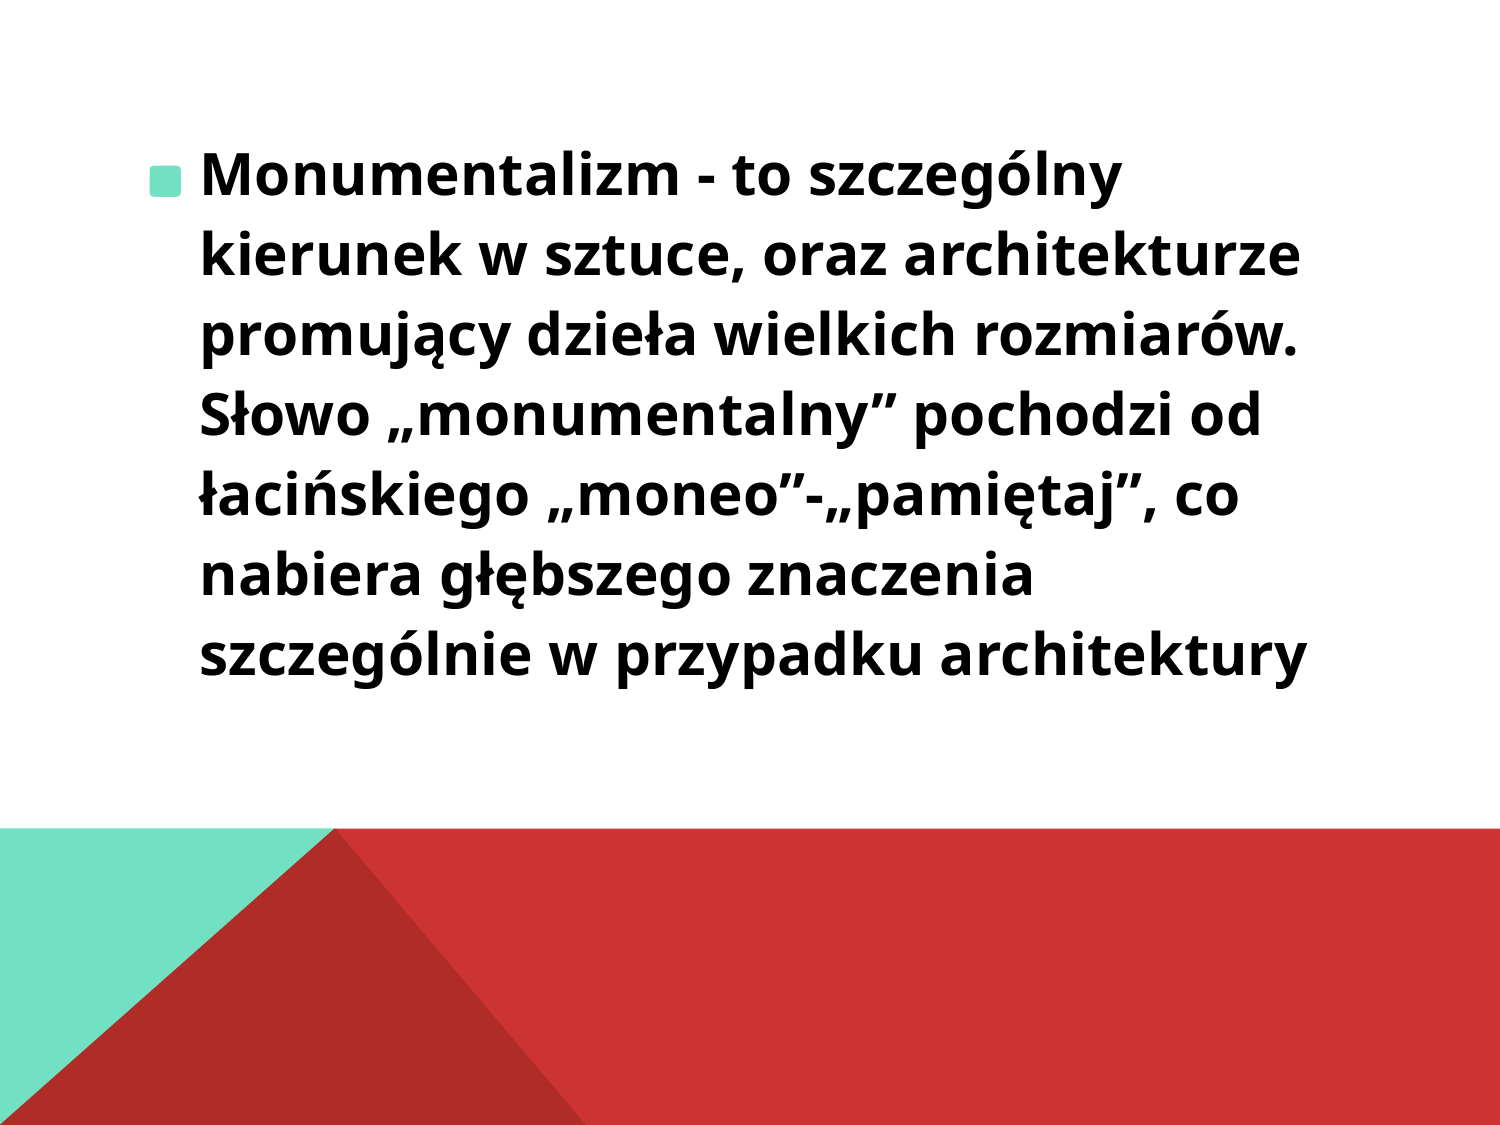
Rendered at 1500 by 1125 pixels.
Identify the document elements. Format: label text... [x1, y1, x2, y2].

list Monumentalizm - to szczególny kierunek w sztuce, oraz architekturze promujący dzieła wielkich rozmiarów. Słowo „monumentalny” pochodzi od łacińskiego „moneo”-„pamiętaj”, co nabiera głębszego znaczenia szczególnie w przypadku architektury [135, 125, 1369, 713]
text_box [145, 161, 186, 202]
